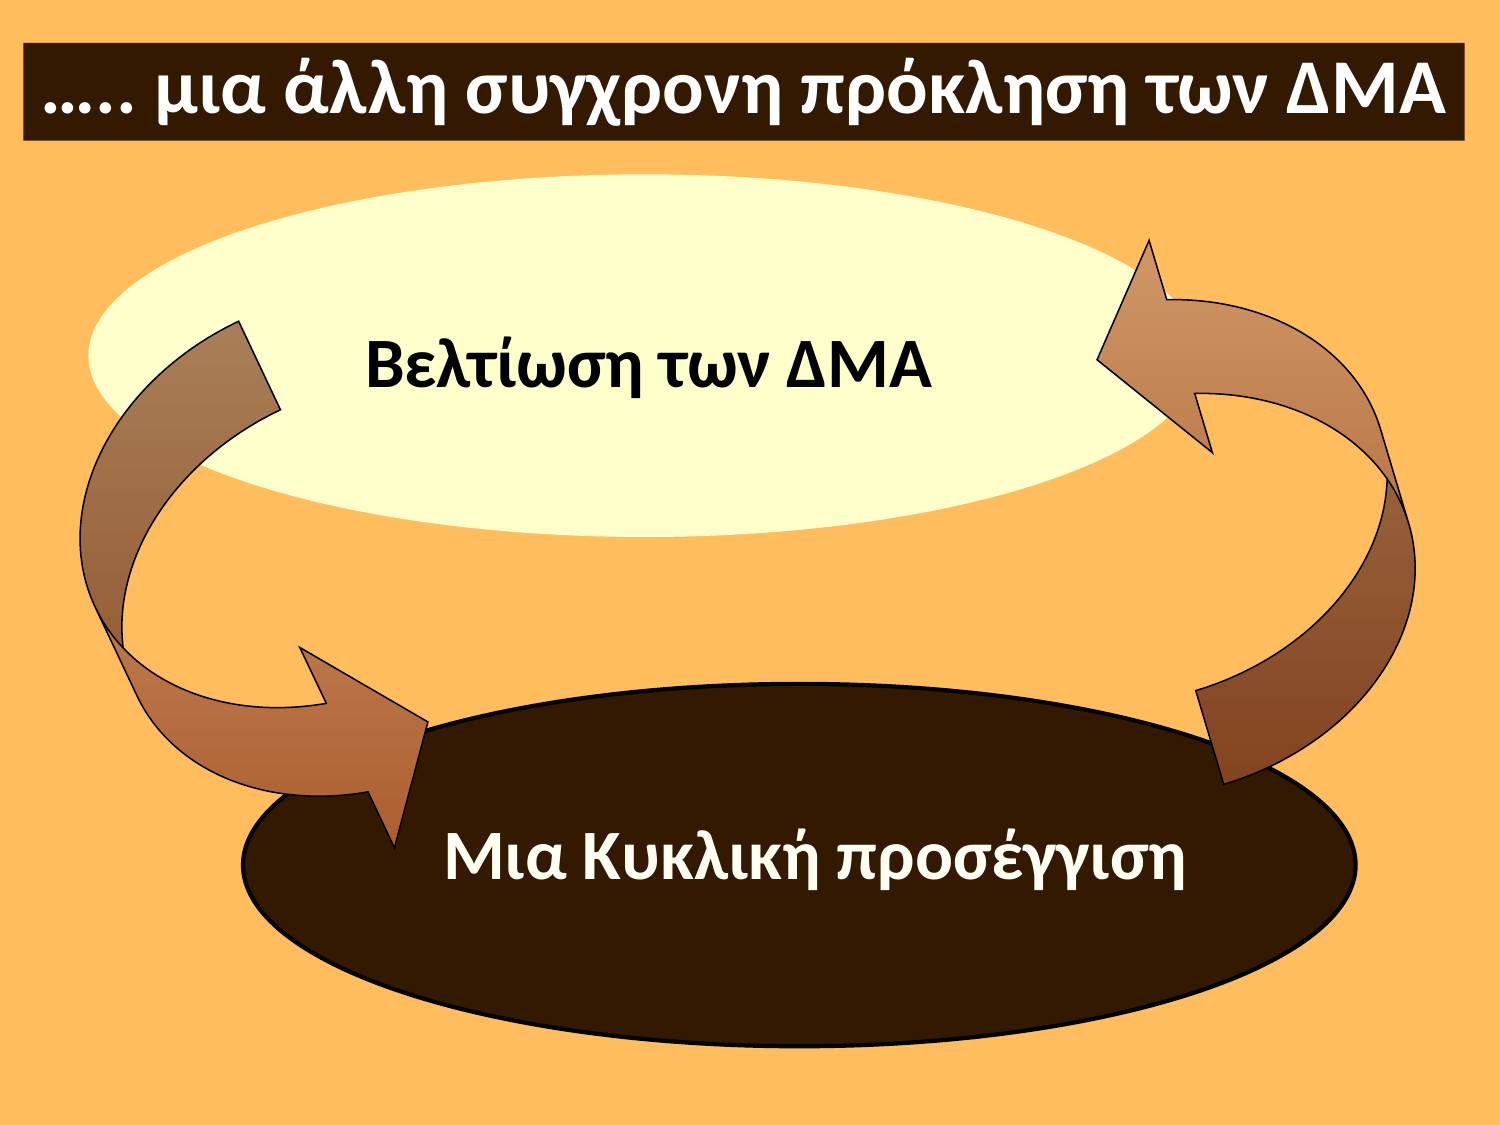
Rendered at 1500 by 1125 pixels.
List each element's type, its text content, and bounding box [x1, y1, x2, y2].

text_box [116, 205, 1392, 903]
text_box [88, 174, 1202, 538]
text_box ….. μια άλλη συγχρονη πρόκληση των ΔΜΑ [23, 42, 1465, 141]
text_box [242, 911, 1356, 1047]
